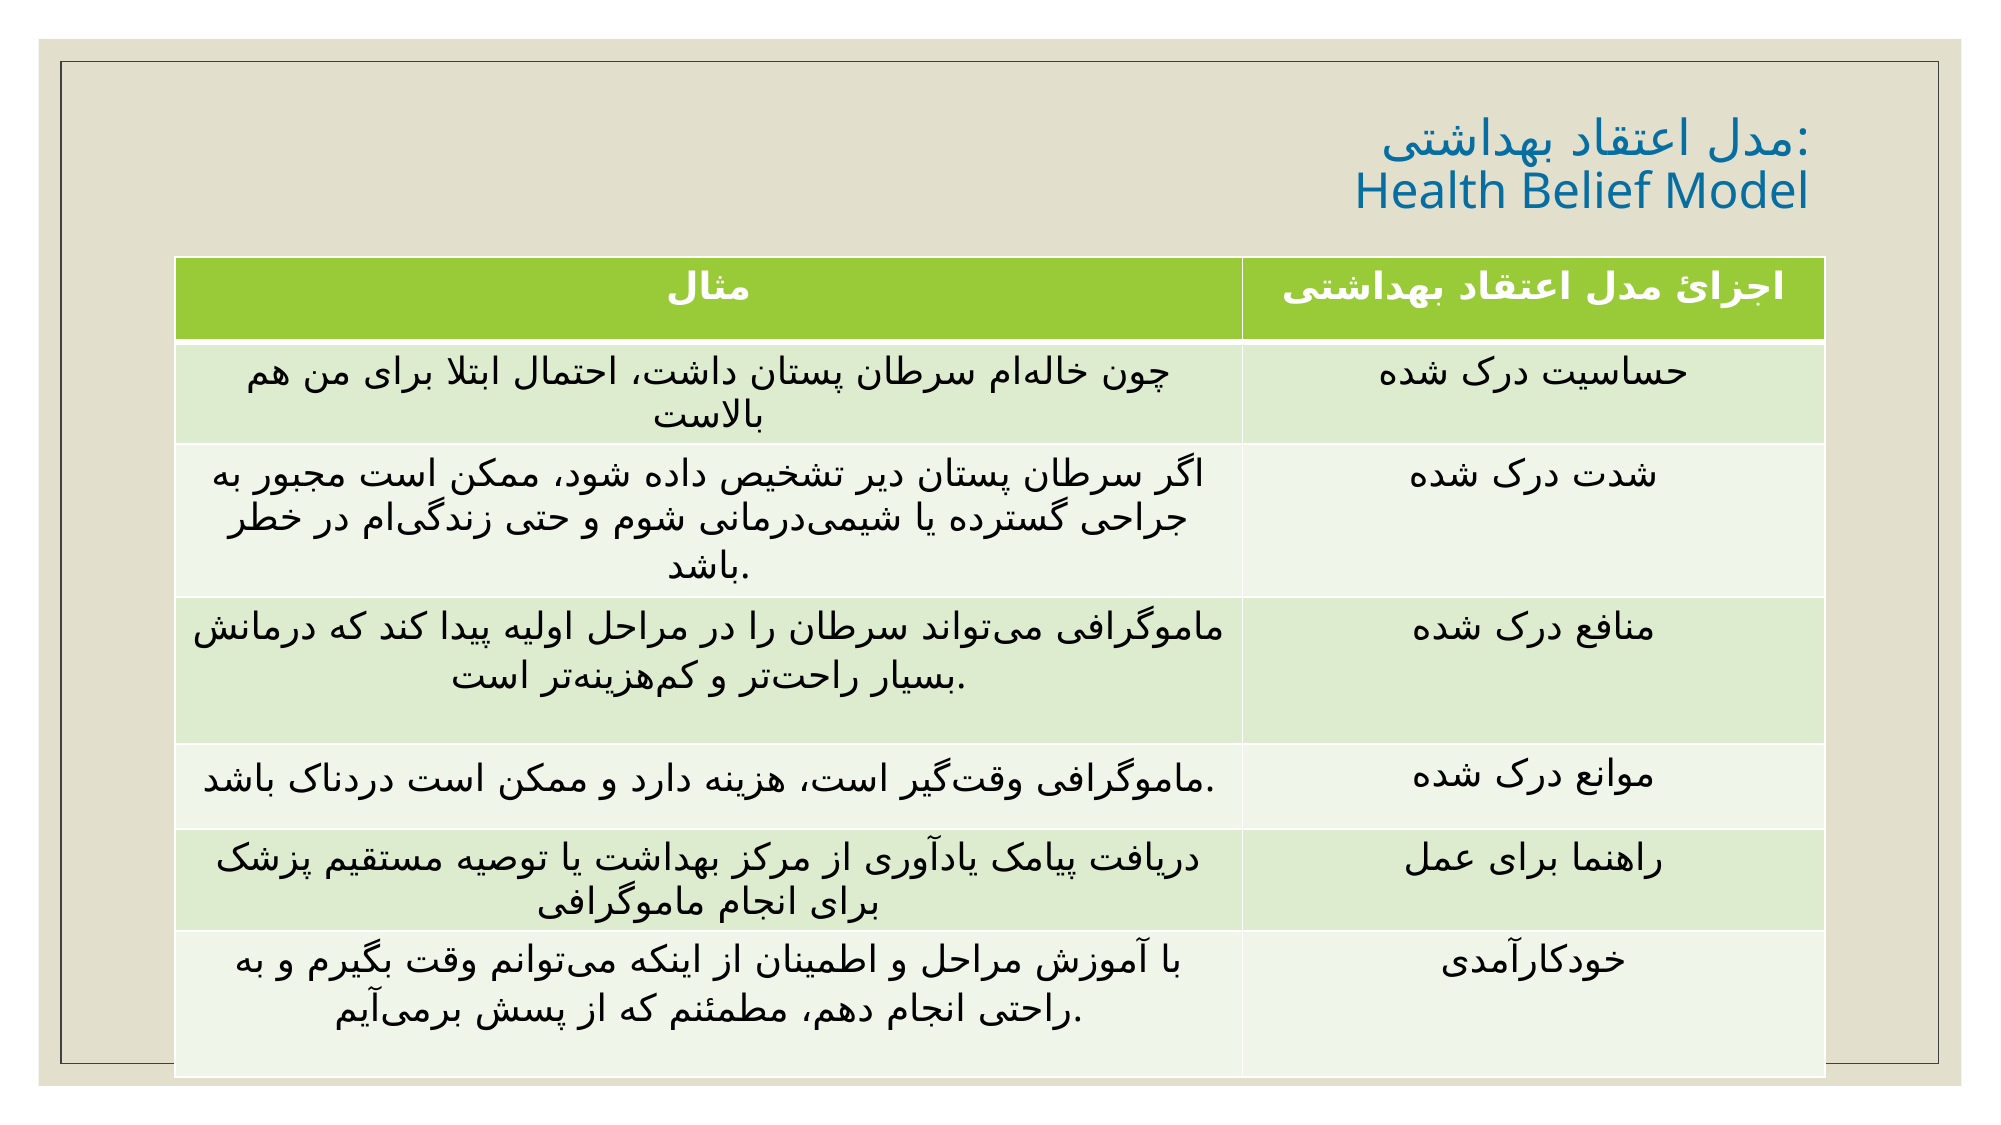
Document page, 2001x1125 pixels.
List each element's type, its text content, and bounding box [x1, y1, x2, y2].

table_cell راهنما برای عمل [1243, 830, 1824, 930]
table_cell ماموگرافی می‌تواند سرطان را در مراحل اولیه پیدا کند که درمانش بسیار راحت‌تر و کم‌هزینه‌تر است. [176, 598, 1242, 743]
title مدل اعتقاد بهداشتی: Health Belief Model [174, 105, 1825, 228]
table_cell موانع درک شده [1243, 745, 1824, 828]
table_cell با آموزش مراحل و اطمینان از اینکه می‌توانم وقت بگیرم و به راحتی انجام دهم، مطمئنم که از پسش برمی‌آیم. [176, 932, 1242, 1076]
table_cell خودکارآمدی [1243, 932, 1824, 1076]
table_cell شدت درک شده [1243, 445, 1824, 596]
table_header اجزائ مدل اعتقاد بهداشتی [1243, 258, 1824, 339]
table_cell دریافت پیامک یادآوری از مرکز بهداشت یا توصیه مستقیم پزشک برای انجام ماموگرافی [176, 830, 1242, 930]
table_cell منافع درک شده [1243, 598, 1824, 743]
table_header مثال [176, 258, 1242, 339]
table_cell حساسیت درک شده [1243, 345, 1824, 443]
table_cell ماموگرافی وقت‌گیر است، هزینه دارد و ممکن است دردناک باشد. [176, 745, 1242, 828]
table_cell اگر سرطان پستان دیر تشخیص داده شود، ممکن است مجبور به جراحی گسترده یا شیمی‌درمانی شوم و حتی زندگی‌ام در خطر باشد. [176, 445, 1242, 596]
table_cell چون خاله‌ام سرطان پستان داشت، احتمال ابتلا برای من هم بالاست [176, 345, 1242, 443]
